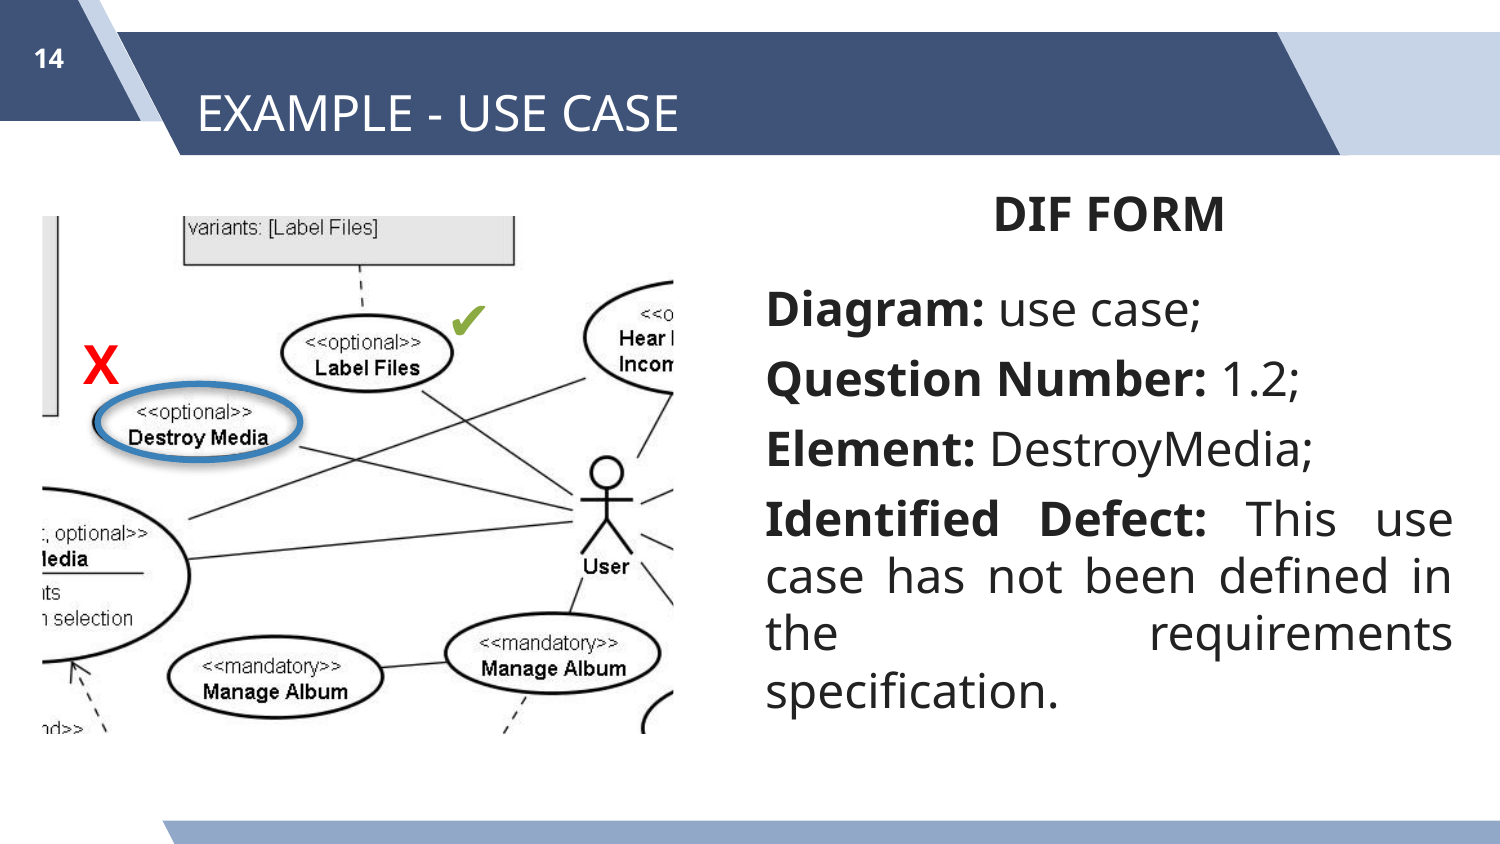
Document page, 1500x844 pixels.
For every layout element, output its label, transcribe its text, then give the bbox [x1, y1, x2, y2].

slide_number ‹#› [0, 0, 98, 121]
title EXAMPLE - USE CASE [181, 45, 1285, 169]
list DIF FORM Diagram: use case; Question Number: 1.2; Element: DestroyMedia; Identified Defect: This use case has not been defined in the requirements specification. [750, 168, 1470, 749]
picture [42, 215, 674, 734]
